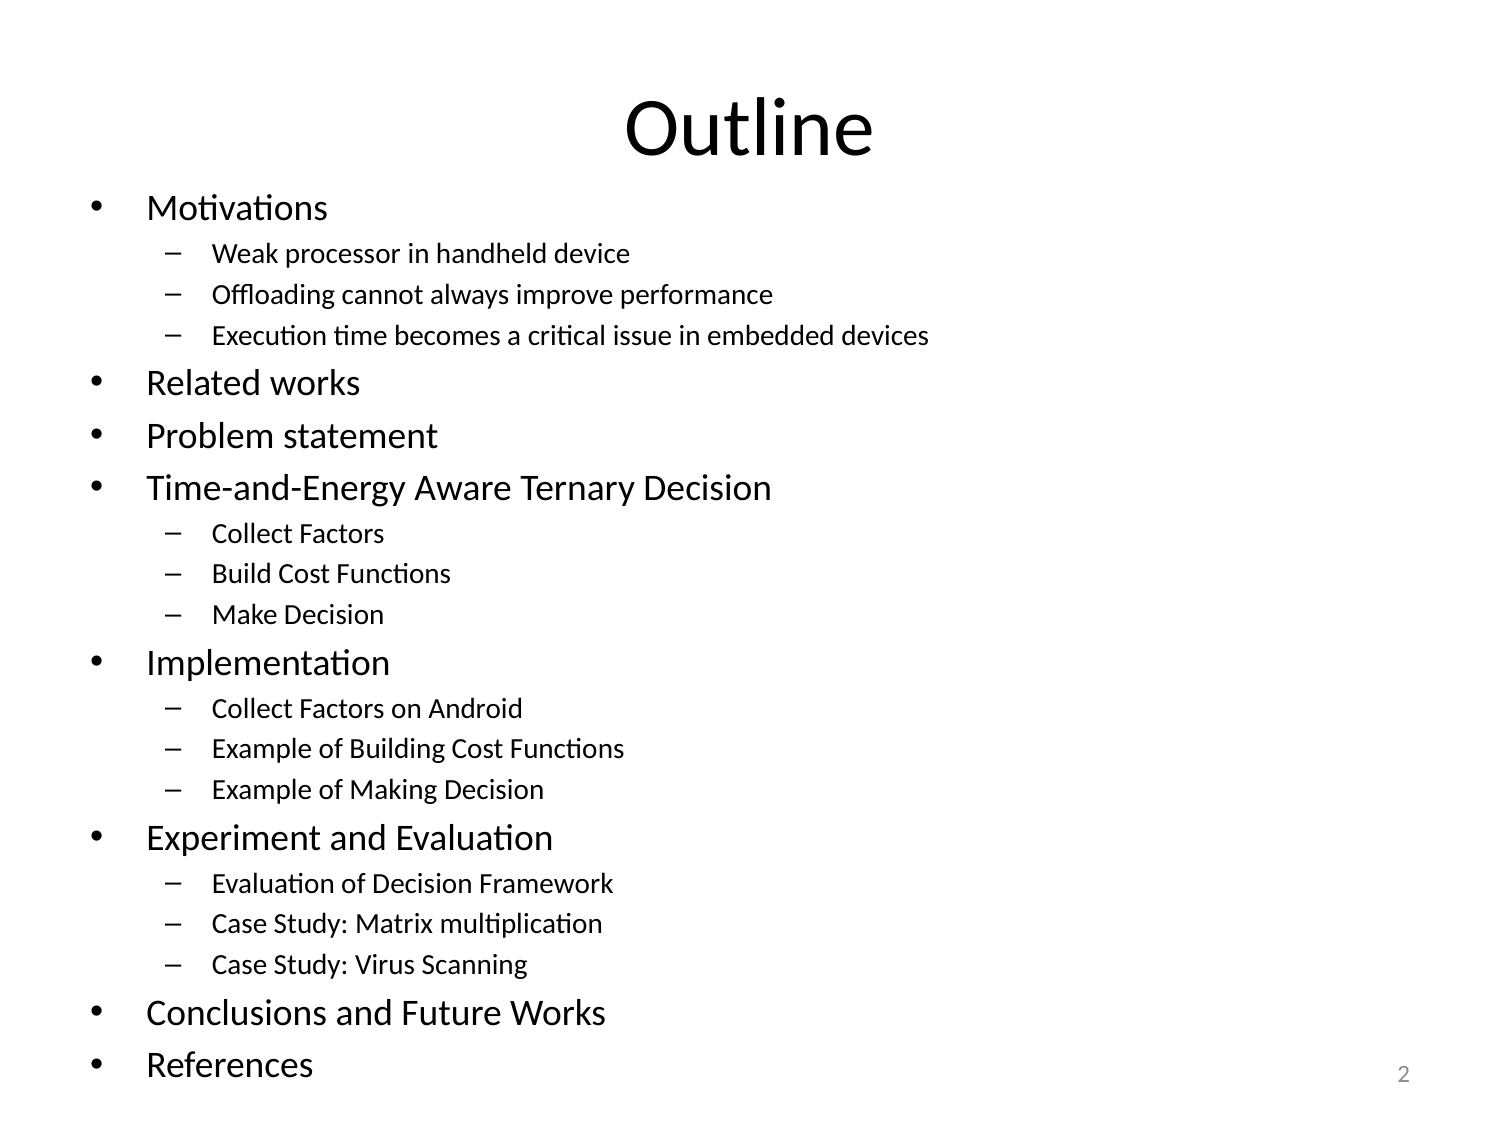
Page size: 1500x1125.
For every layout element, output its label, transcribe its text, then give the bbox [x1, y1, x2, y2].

list Motivations Weak processor in handheld device Offloading cannot always improve performance Execution time becomes a critical issue in embedded devices Related works Problem statement Time-and-Energy Aware Ternary Decision Collect Factors Build Cost Functions Make Decision Implementation Collect Factors on Android Example of Building Cost Functions Example of Making Decision Experiment and Evaluation Evaluation of Decision Framework Case Study: Matrix multiplication Case Study: Virus Scanning Conclusions and Future Works References [75, 175, 1425, 1055]
title Outline [75, 45, 1425, 175]
slide_number 2 [1074, 1042, 1425, 1103]
